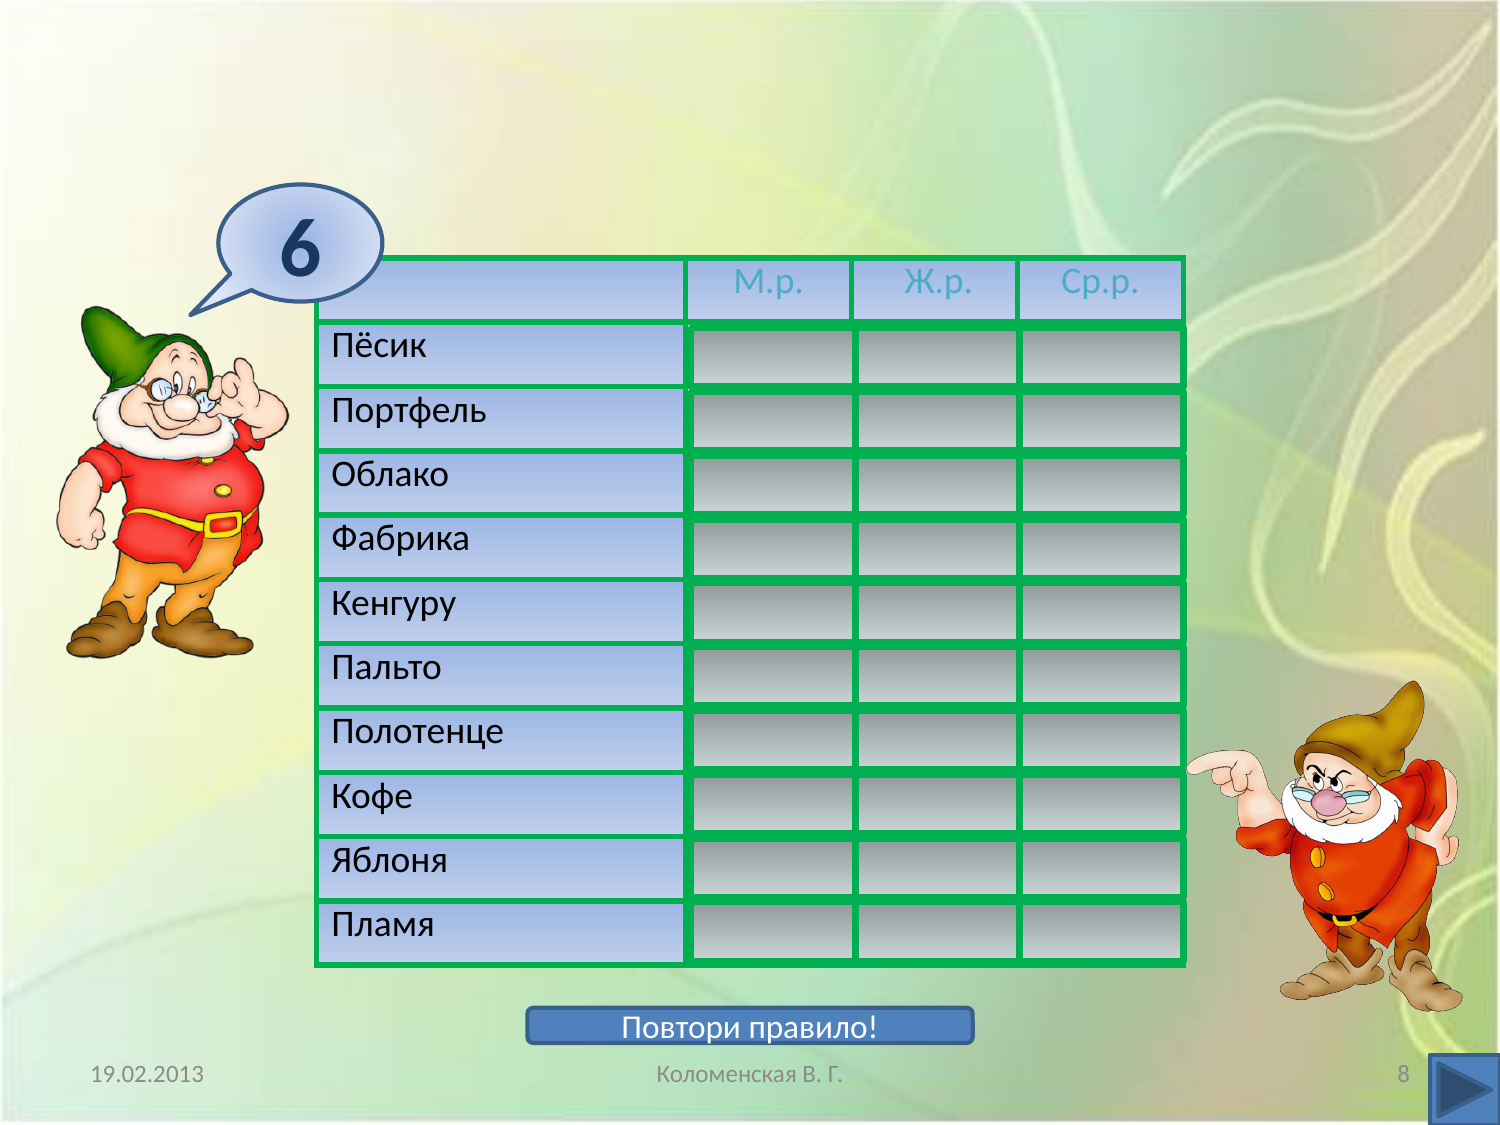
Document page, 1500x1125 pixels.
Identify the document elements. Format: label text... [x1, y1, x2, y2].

text_box [689, 773, 857, 835]
table_cell Портфель [319, 389, 683, 448]
text_box [857, 709, 1022, 772]
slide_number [75, 1042, 425, 1103]
text_box [689, 581, 857, 644]
table_cell Пёсик [319, 325, 683, 384]
text_box 6 [200, 182, 385, 304]
text_box [689, 645, 857, 708]
text_box [1022, 709, 1180, 772]
table_header Ср.р. [1020, 261, 1181, 319]
text_box [857, 390, 1022, 453]
picture [0, 0, 1500, 1125]
table_header [319, 261, 683, 319]
table_cell Пальто [319, 646, 683, 705]
text_box [1022, 390, 1186, 453]
text_box [857, 326, 1022, 389]
table_cell Пламя [319, 904, 683, 962]
text_box [689, 709, 857, 772]
table_cell Яблоня [319, 839, 683, 898]
text_box [853, 836, 1017, 899]
table_header Ж.р. [854, 261, 1015, 319]
text_box [1017, 836, 1180, 899]
text_box [689, 454, 857, 516]
table_cell Кофе [319, 775, 683, 834]
text_box [1022, 454, 1186, 516]
text_box [1022, 645, 1186, 708]
text_box [1428, 1053, 1500, 1125]
text_box [1022, 900, 1180, 963]
text_box [857, 581, 1022, 644]
text_box [853, 900, 1022, 963]
table_cell Полотенце [319, 711, 683, 770]
table_header М.р. [688, 261, 849, 319]
slide_number 8 [1074, 1042, 1425, 1103]
text_box [857, 645, 1022, 708]
text_box [857, 517, 1022, 580]
table_cell Фабрика [319, 518, 683, 577]
text_box [689, 326, 857, 389]
text_box [1022, 326, 1186, 389]
table_cell Кенгуру [319, 582, 683, 641]
text_box [1022, 581, 1186, 644]
text_box [689, 900, 853, 963]
text_box [857, 773, 1022, 835]
text_box [689, 390, 857, 453]
text_box [1022, 517, 1186, 580]
table_cell Облако [319, 454, 683, 512]
text_box [857, 454, 1022, 516]
footer Коломенская В. Г. [512, 1042, 988, 1103]
text_box [689, 836, 853, 899]
text_box [1022, 773, 1180, 835]
text_box [689, 517, 857, 580]
text_box Повтори правило! [525, 1005, 975, 1046]
